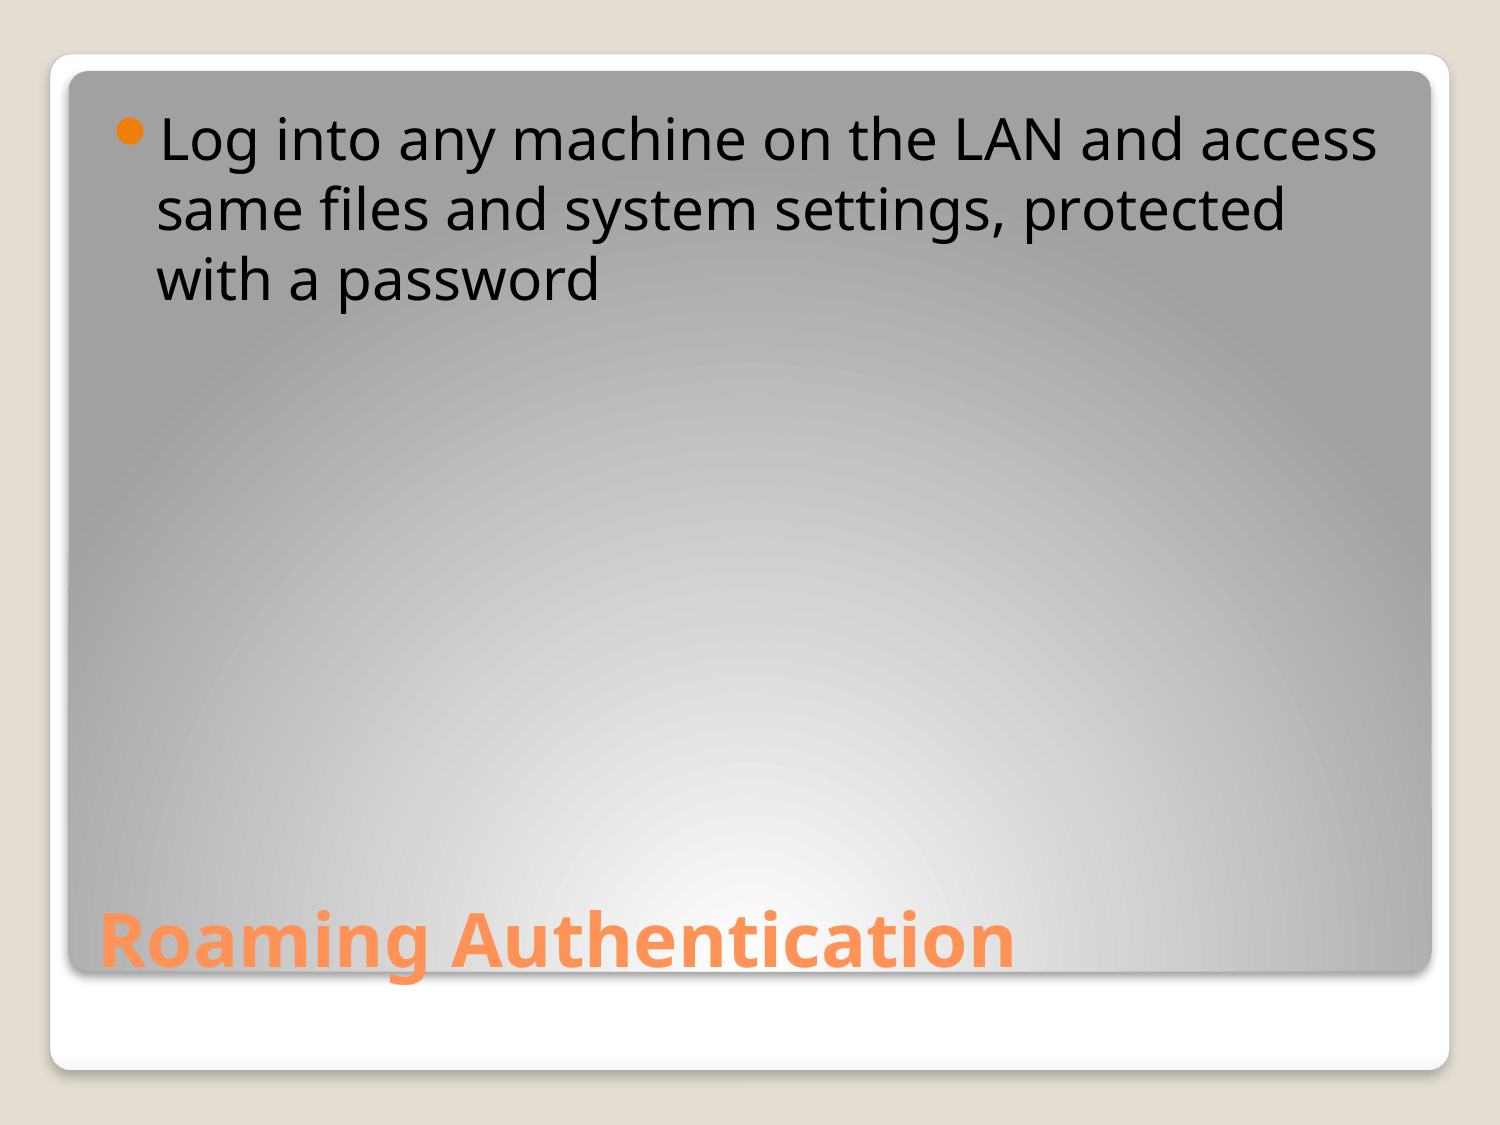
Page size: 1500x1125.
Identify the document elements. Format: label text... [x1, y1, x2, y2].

title Roaming Authentication [82, 817, 1425, 990]
list Log into any machine on the LAN and access same files and system settings, protected with a password [82, 86, 1425, 774]
